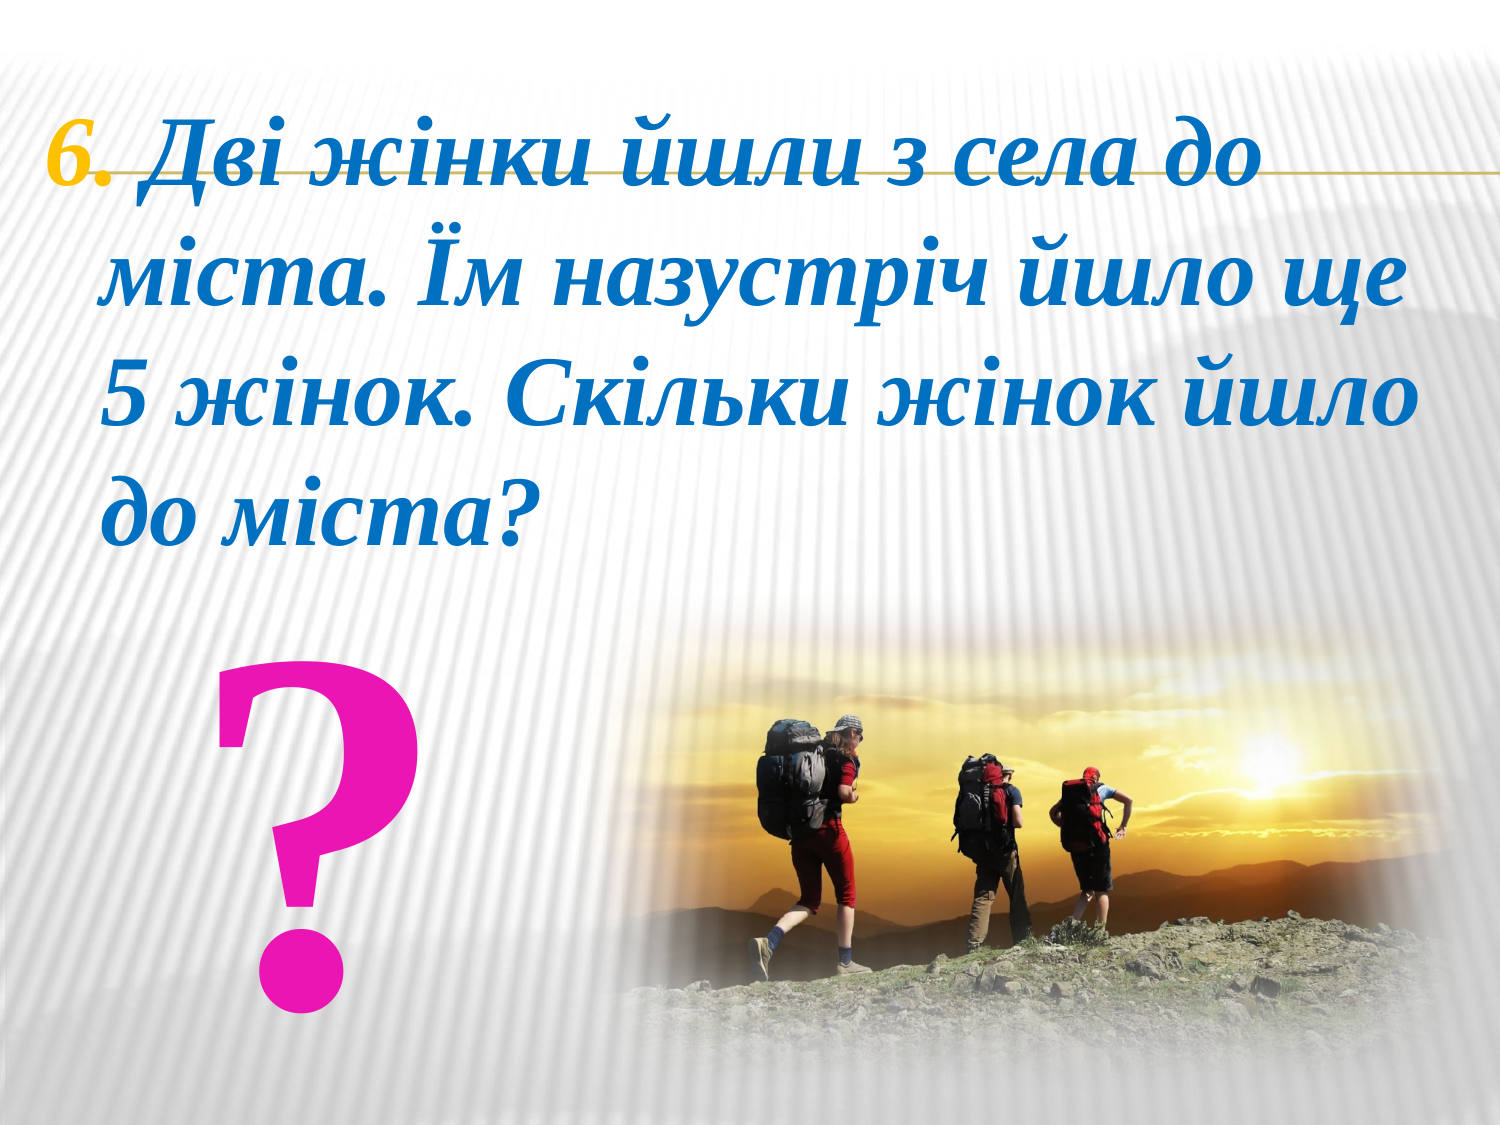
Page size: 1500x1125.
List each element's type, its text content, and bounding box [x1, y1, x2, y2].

picture [572, 585, 1478, 1095]
list 6. Дві жінки йшли з села до міста. Їм назустріч йшло ще 5 жінок. Скільки жінок йшло до міста? [29, 78, 1455, 1059]
text_box ? [100, 478, 538, 1119]
